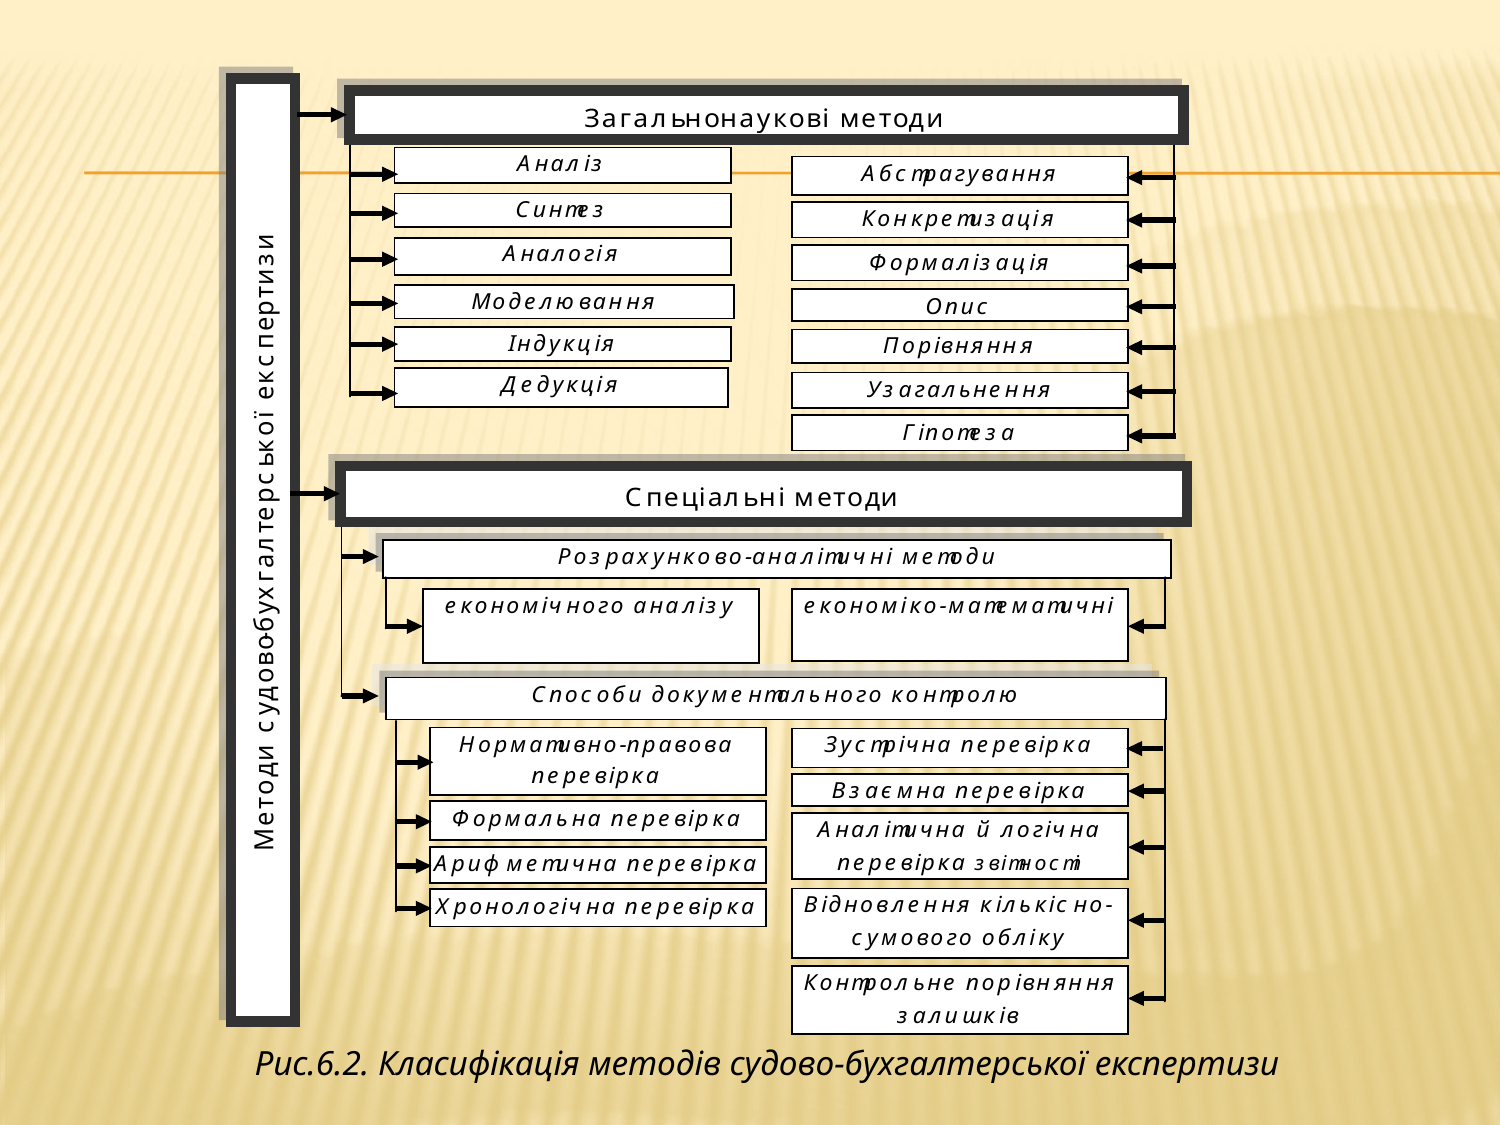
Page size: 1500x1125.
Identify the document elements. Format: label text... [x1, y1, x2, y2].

text_box Рис.6.2. Класифікація методів судово-бухгалтерської експертизи [112, 1034, 1424, 1090]
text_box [218, 65, 1193, 1036]
